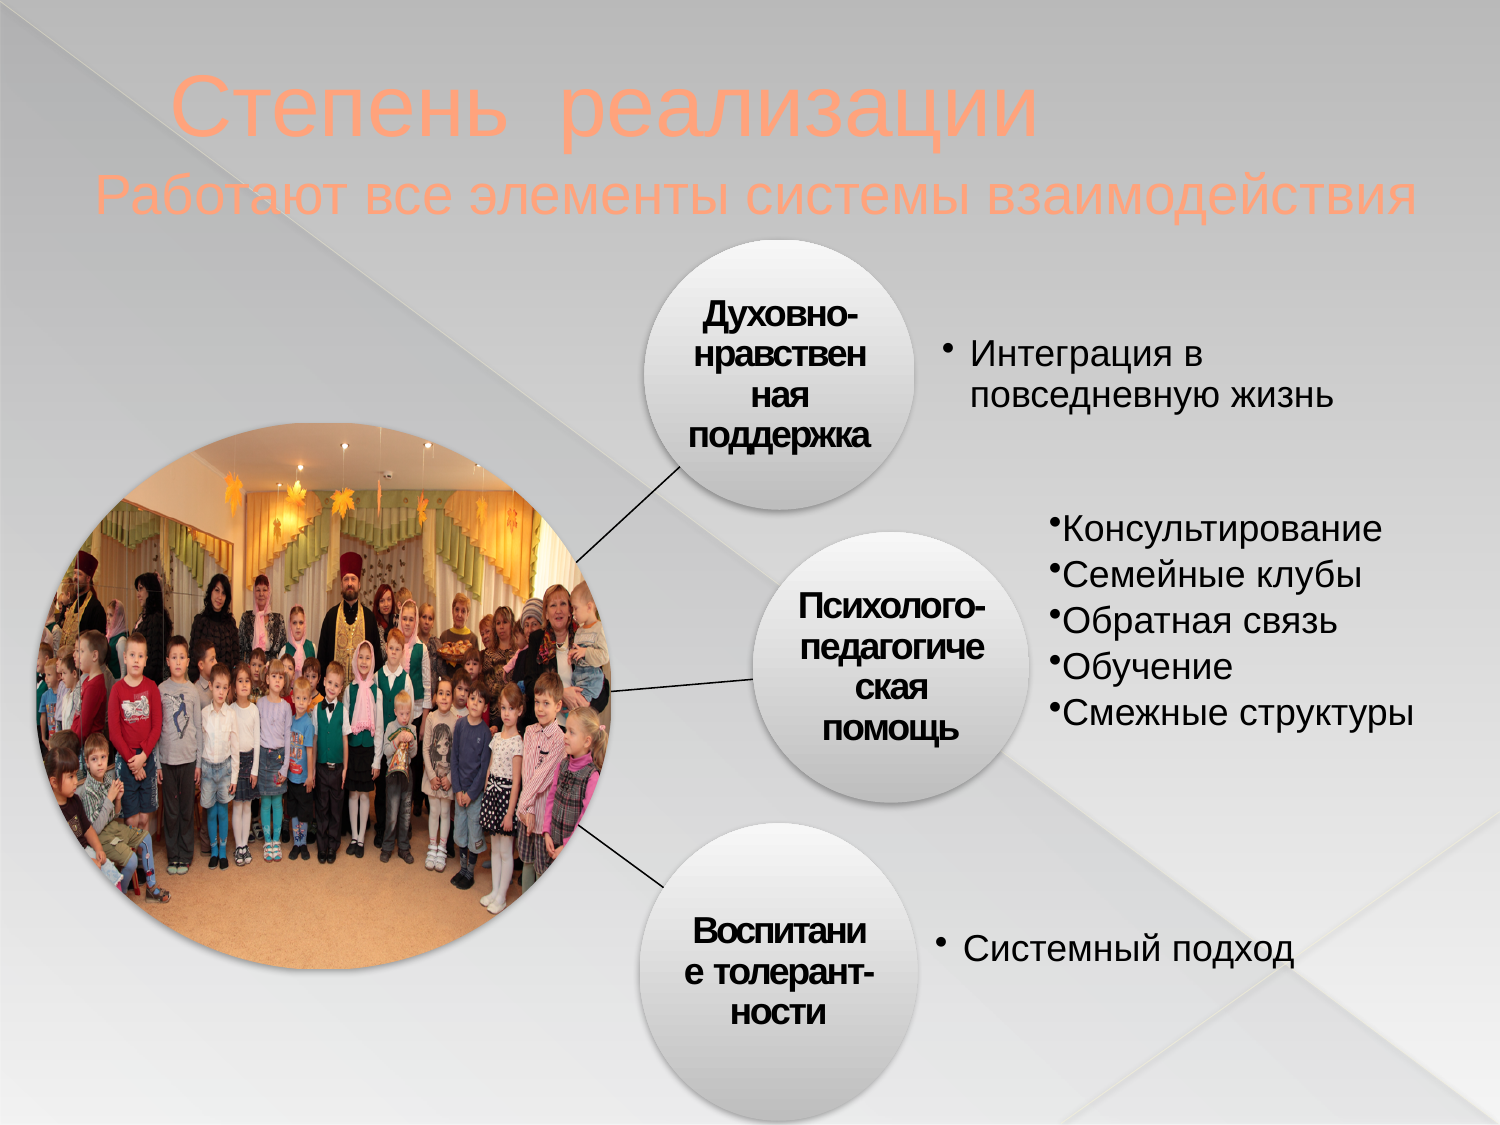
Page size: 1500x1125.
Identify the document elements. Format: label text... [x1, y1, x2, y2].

text_box Работают все элементы системы взаимодействия [0, 125, 1500, 258]
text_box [34, 245, 1500, 1125]
title Степень реализации [75, 35, 1425, 125]
